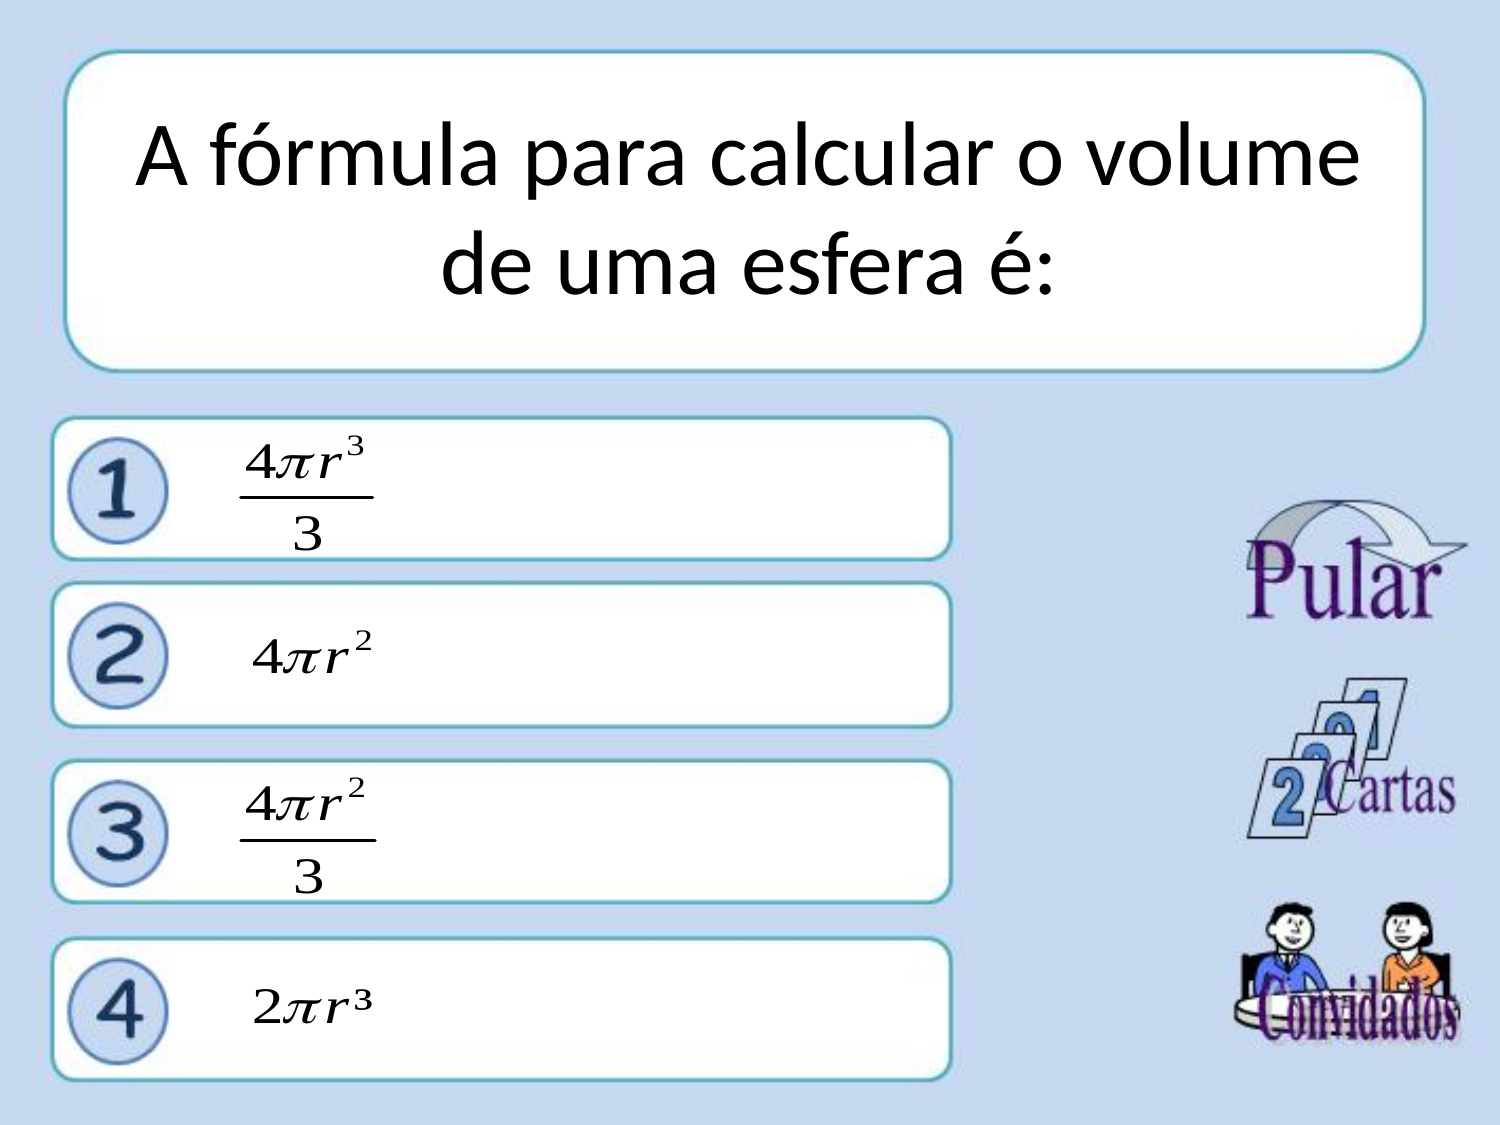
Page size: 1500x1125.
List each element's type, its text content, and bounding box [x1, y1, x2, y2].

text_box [241, 975, 386, 1037]
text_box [229, 420, 385, 563]
picture [0, 0, 1500, 1125]
title A fórmula para calcular o volume de uma esfera é: [74, 44, 1426, 362]
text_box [229, 762, 390, 905]
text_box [241, 617, 386, 687]
text_box . . [1222, 479, 1471, 630]
